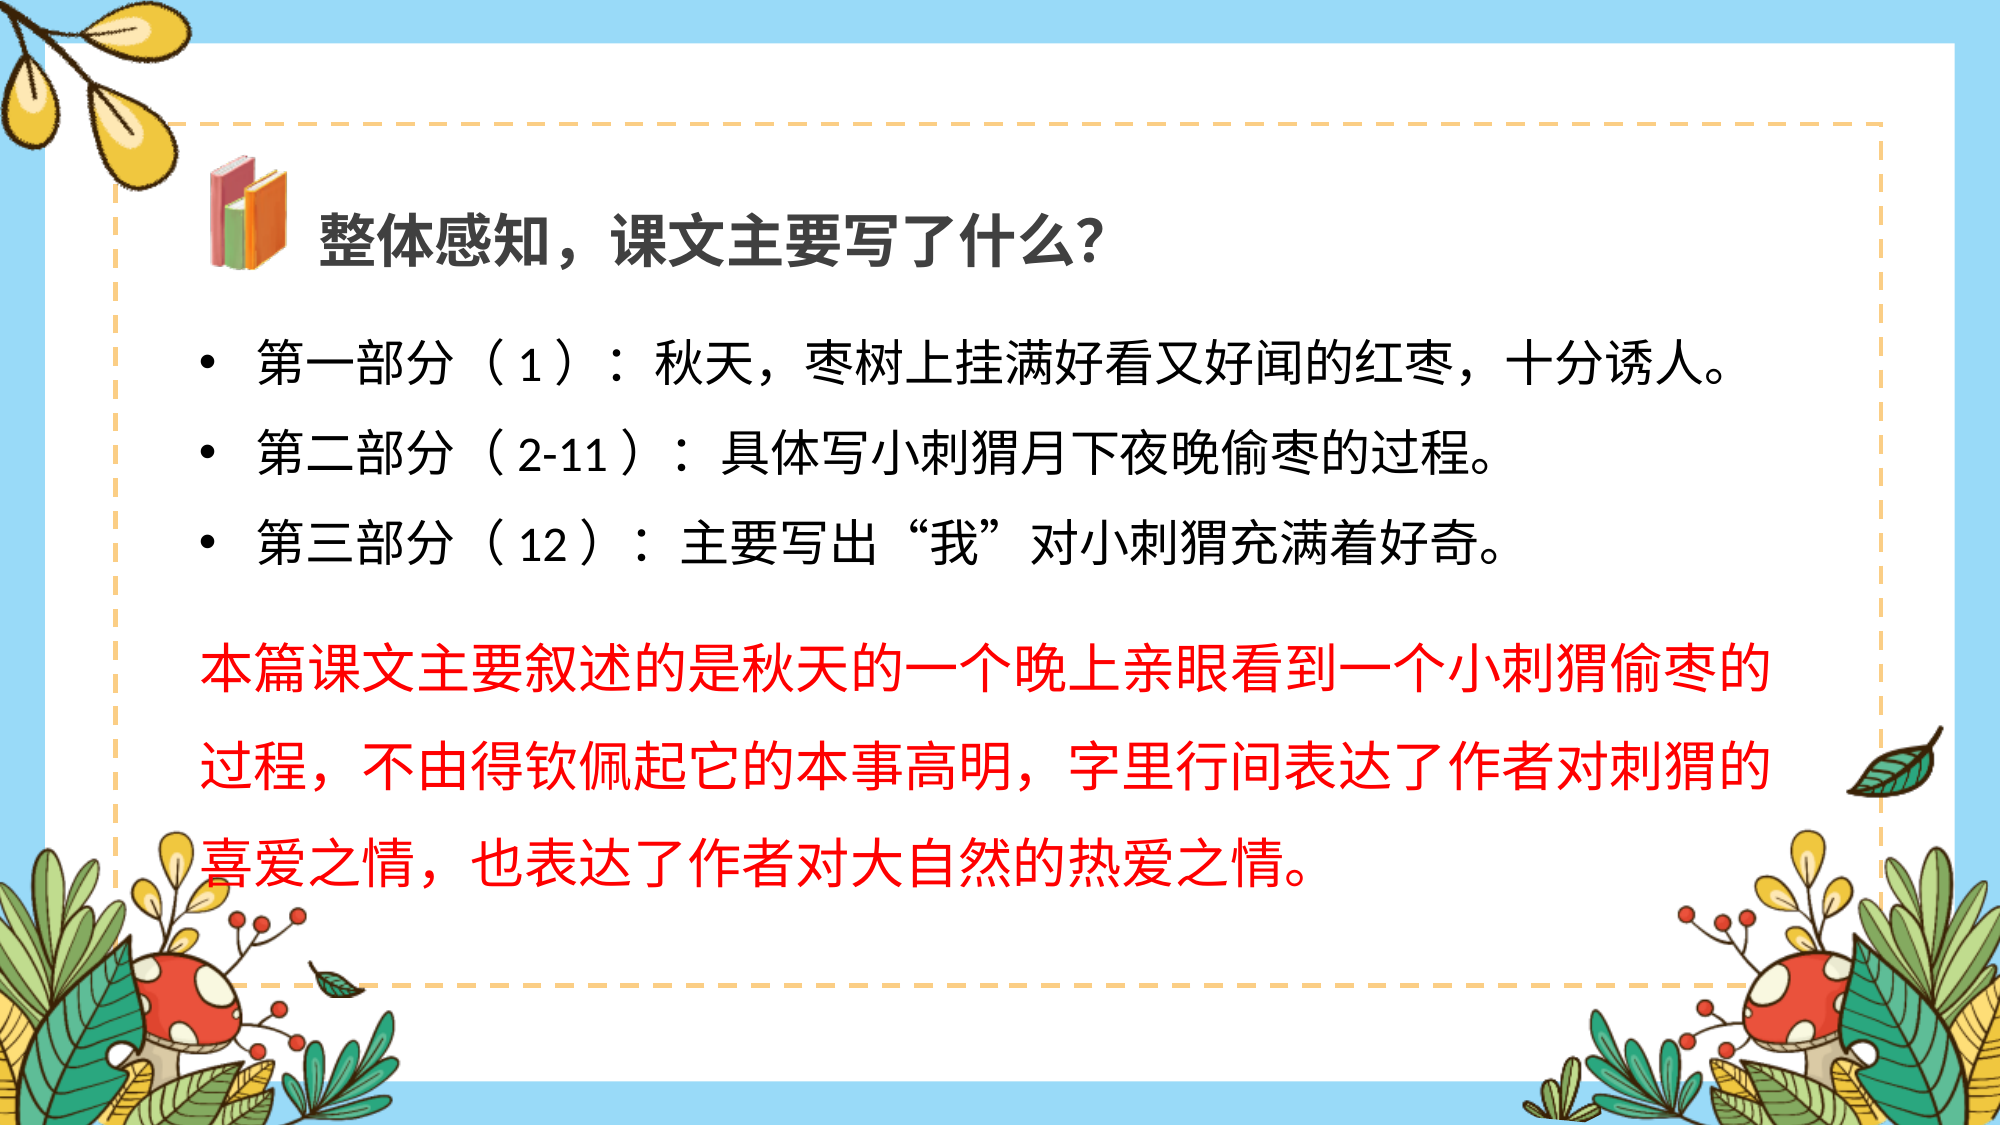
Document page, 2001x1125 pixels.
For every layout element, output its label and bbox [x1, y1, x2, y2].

text_box [0, 0, 2000, 1125]
text_box [184, 148, 1358, 278]
